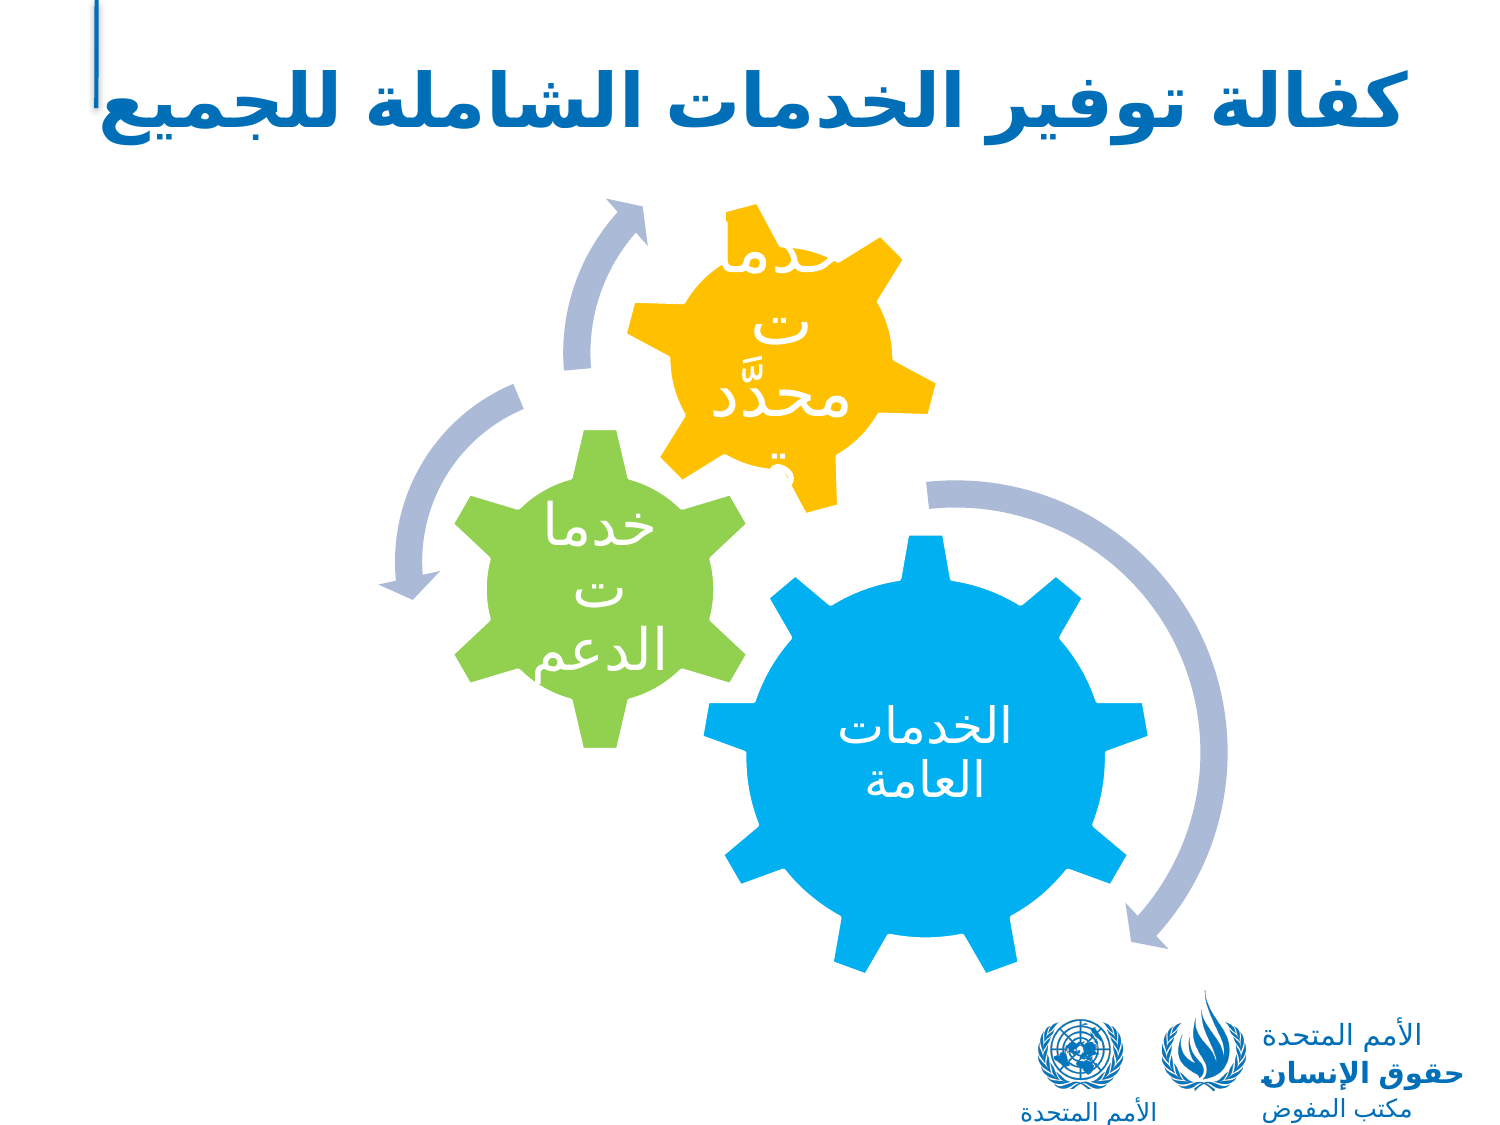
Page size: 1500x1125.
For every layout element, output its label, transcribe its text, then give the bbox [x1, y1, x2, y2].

title كفالة توفير الخدمات الشاملة للجميع [71, 45, 1437, 224]
picture [1037, 990, 1457, 1107]
text_box الأمم المتحدة حقوق الإنسان مكتب المفوض السامي [1246, 1009, 1500, 1098]
text_box الأمم المتحدة [982, 1089, 1195, 1125]
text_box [123, 160, 1357, 986]
